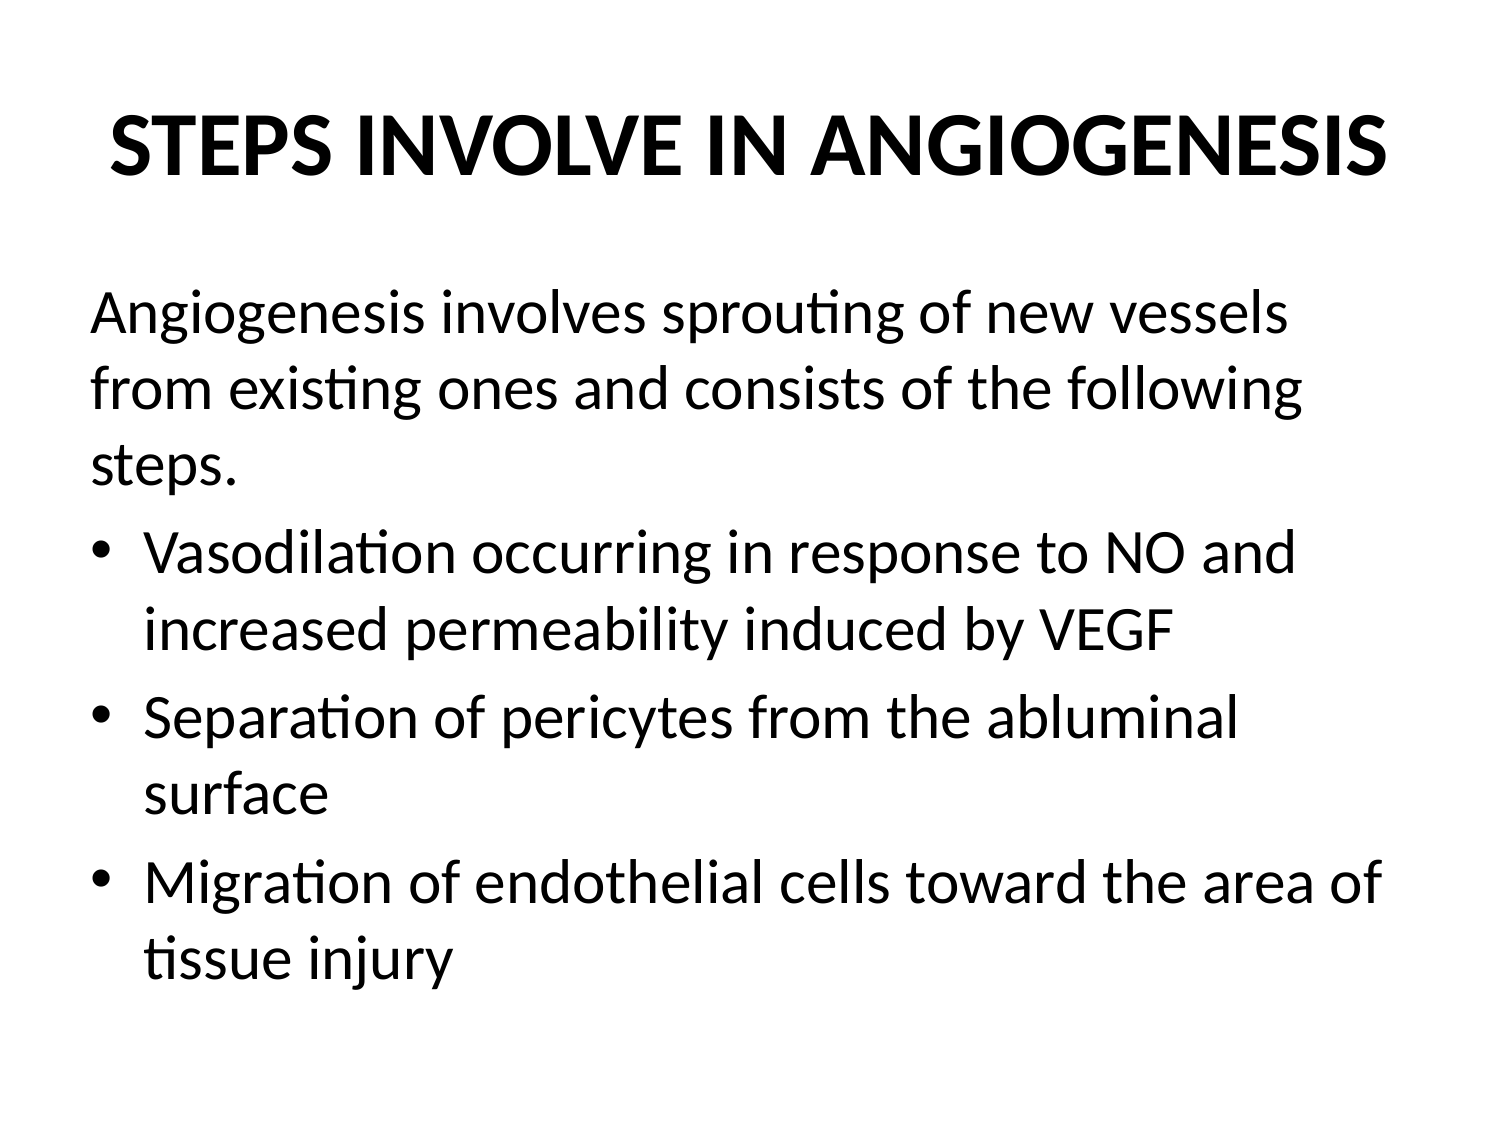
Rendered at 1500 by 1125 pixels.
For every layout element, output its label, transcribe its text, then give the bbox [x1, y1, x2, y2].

title STEPS INVOLVE IN ANGIOGENESIS [75, 45, 1425, 233]
list Angiogenesis involves sprouting of new vessels from existing ones and consists of the following steps. Vasodilation occurring in response to NO and increased permeability induced by VEGF Separation of pericytes from the abluminal surface Migration of endothelial cells toward the area of tissue injury [75, 262, 1425, 1005]
